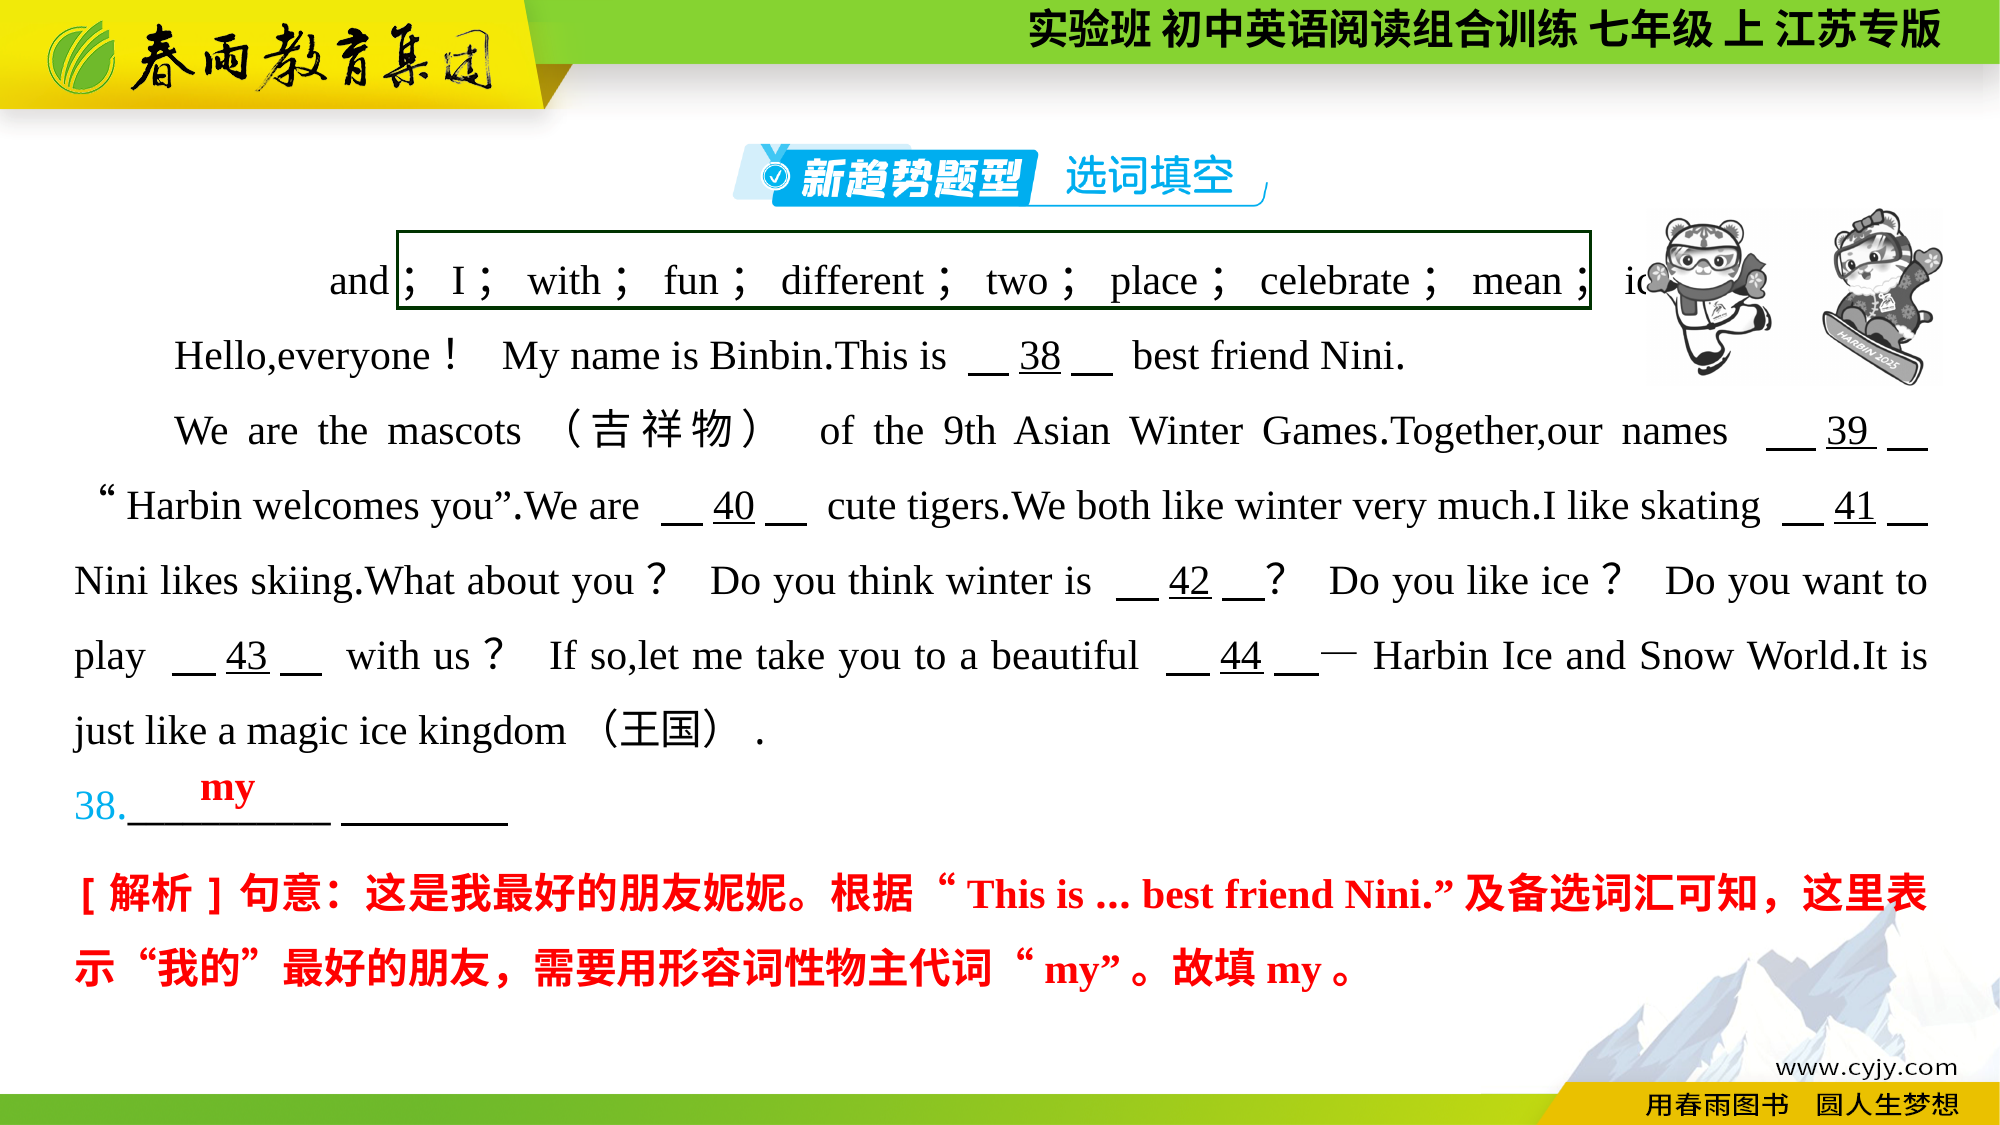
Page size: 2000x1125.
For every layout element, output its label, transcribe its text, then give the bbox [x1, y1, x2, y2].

text_box [397, 231, 1591, 308]
text_box my [185, 751, 271, 817]
text_box [解析]句意：这是我最好的朋友妮妮。根据“This is ... best friend Nini.”及备选词汇可知，这里表示“我的”最好的朋友，需要用形容词性物主代词“my”。故填my。 [59, 834, 1944, 1000]
list and；I；with；fun；different；two；place；celebrate；mean；ice Hello,everyone！ My name is Binbin.This is 38 best friend Nini. We are the mascots（吉祥物） of the 9th Asian Winter Games.Together,our names 39 “Harbin welcomes you”.We are 40 cute tigers.We both like winter very much.I like skating 41 Nini likes skiing.What about you？ Do you think winter is 42 ？ Do you like ice？ Do you want to play 43 with us？ If so,let me take you to a beautiful 44 —Harbin Ice and Snow World.It is just like a magic ice kingdom（王国）. 38.___________ [59, 220, 1944, 834]
picture [0, 0, 2000, 1125]
